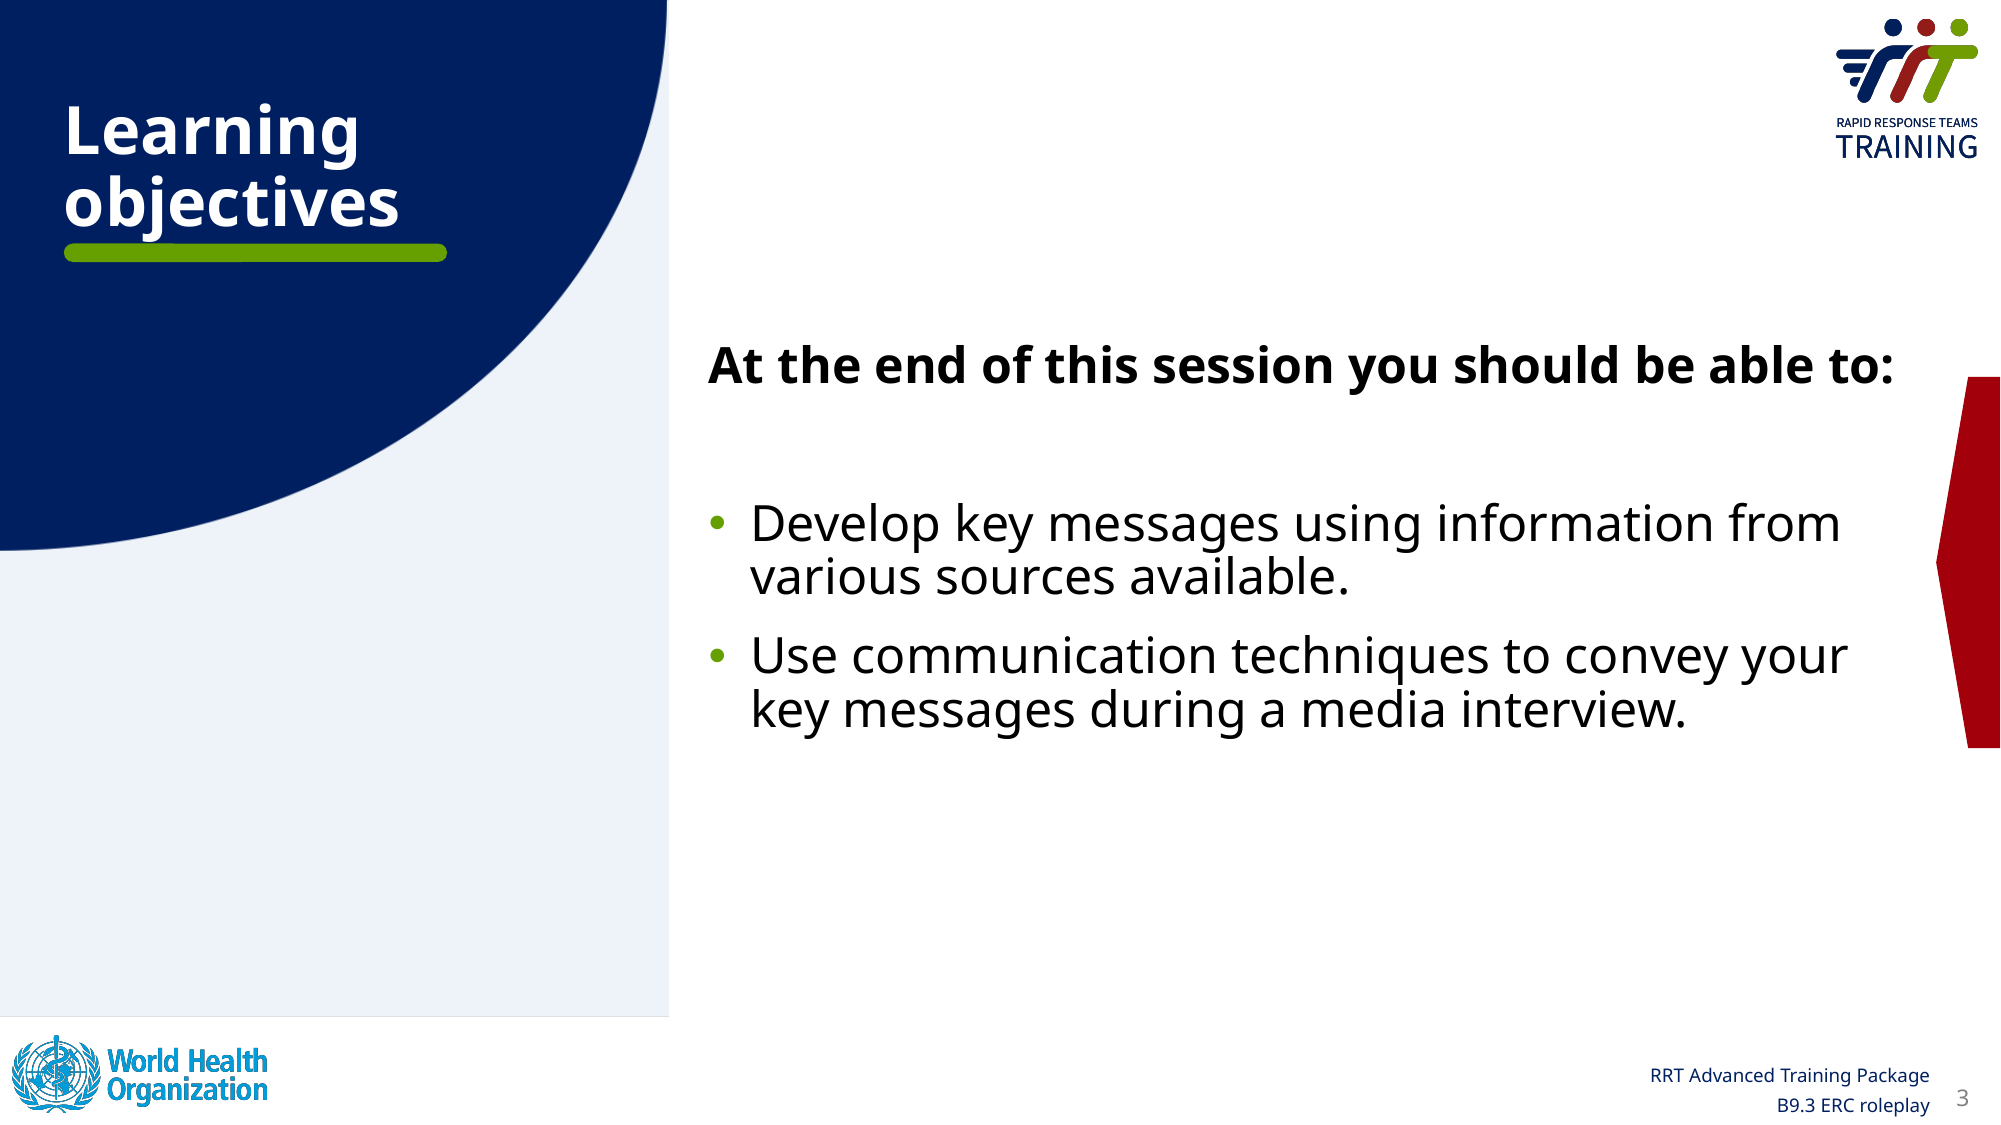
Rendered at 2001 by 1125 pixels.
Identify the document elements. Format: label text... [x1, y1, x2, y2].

picture [50, 1108, 62, 1113]
picture [40, 1062, 47, 1070]
picture [59, 1035, 267, 1113]
picture [0, 0, 669, 1018]
text_box Learning objectives [63, 103, 600, 242]
picture [12, 1083, 48, 1113]
picture [24, 1054, 36, 1087]
picture [12, 1035, 54, 1068]
picture [71, 1053, 90, 1091]
picture [30, 1083, 37, 1091]
picture [36, 1088, 78, 1105]
picture [22, 1062, 26, 1077]
picture [46, 1056, 54, 1062]
list At the end of this session you should be able to: Develop key messages using information from various sources available. Use communication techniques to convey your key messages during a media interview. [700, 137, 1937, 941]
picture [1835, 19, 1978, 167]
picture [34, 1054, 43, 1078]
